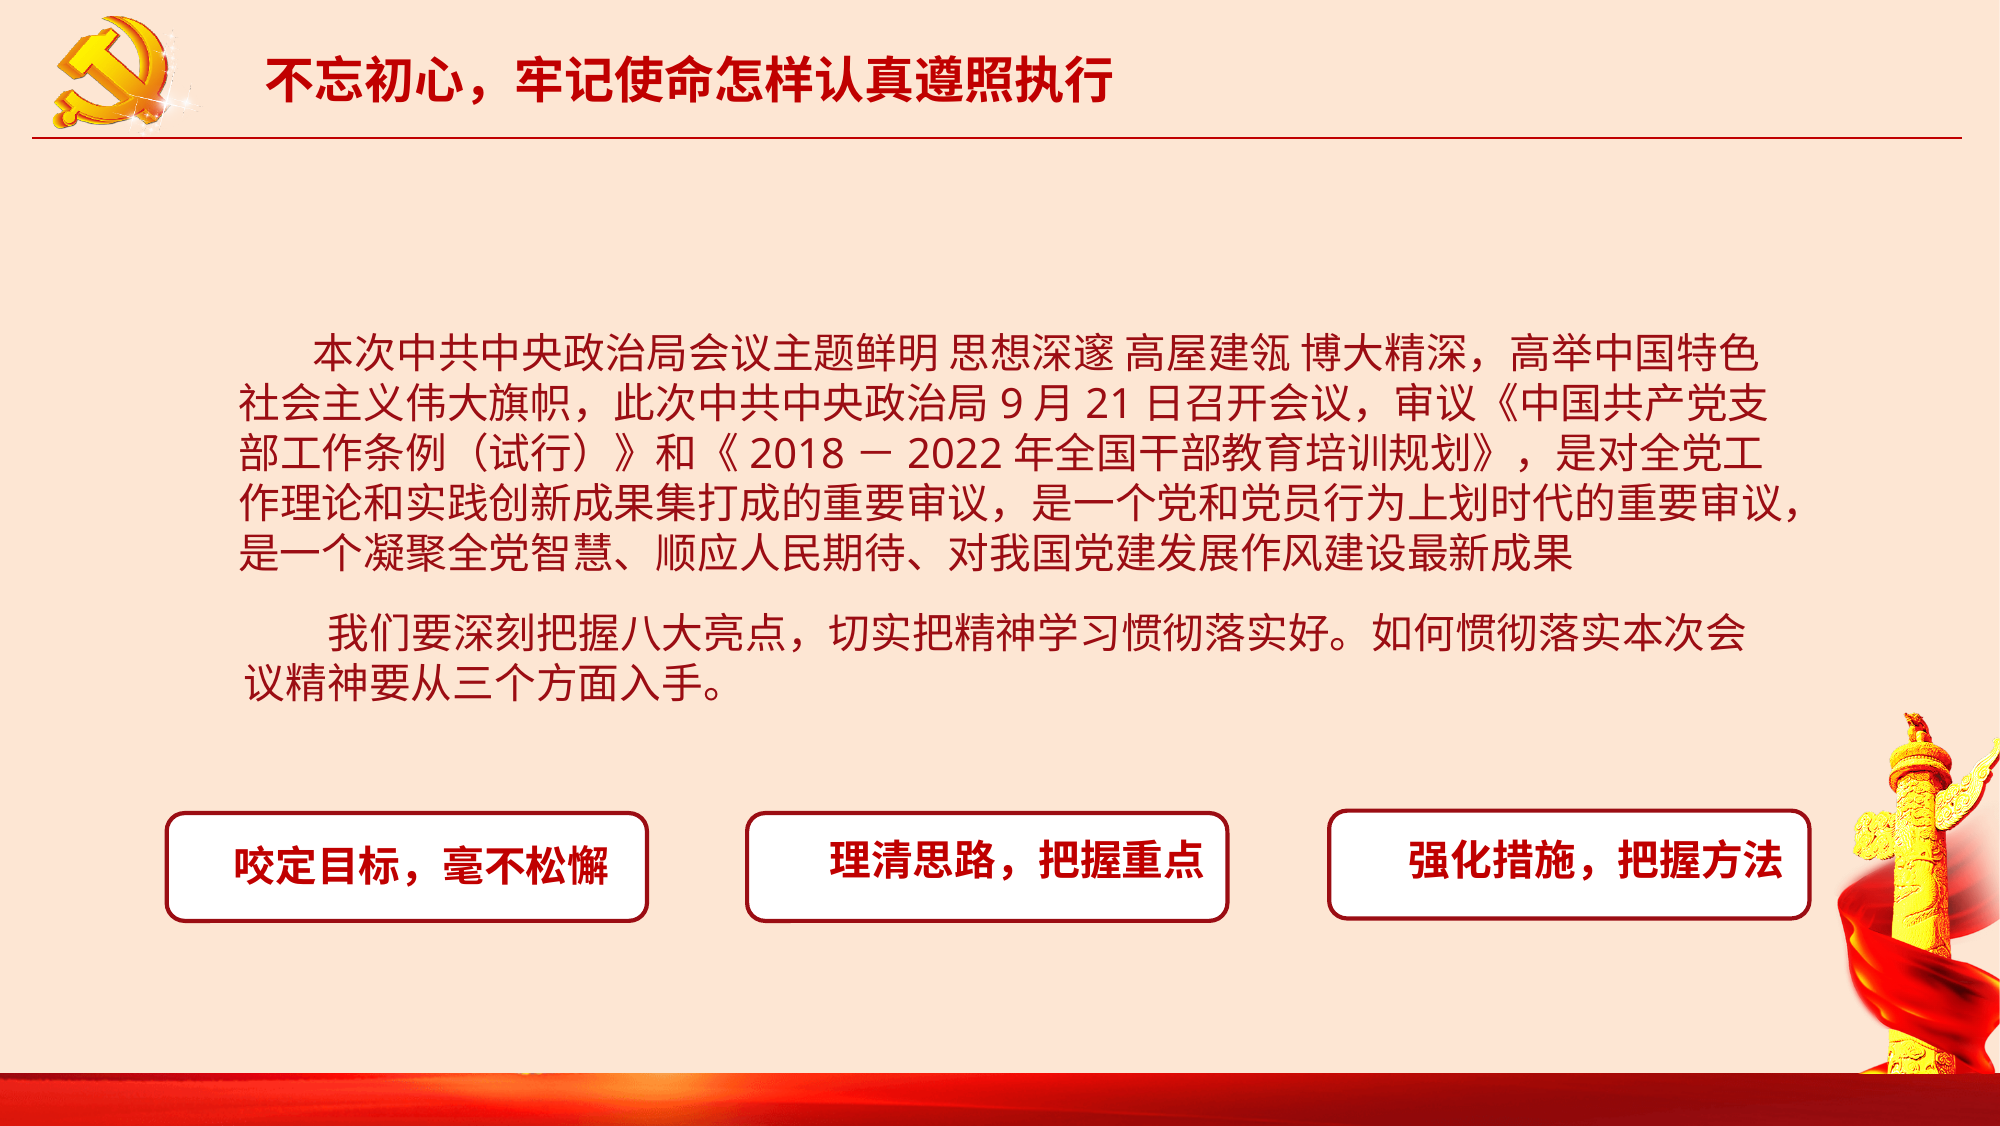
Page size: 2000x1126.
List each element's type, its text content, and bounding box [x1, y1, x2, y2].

text_box 理清思路，把握重点 [807, 828, 1228, 890]
text_box 不忘初心，牢记使命怎样认真遵照执行 [214, 41, 1130, 116]
text_box [745, 810, 1230, 924]
text_box 强化措施，把握方法 [1384, 828, 1810, 890]
text_box 我们要深刻把握八大亮点，切实把精神学习惯彻落实好。如何惯彻落实本次会议精神要从三个方面入手。 [229, 599, 1768, 715]
picture [28, 0, 210, 166]
text_box 本次中共中央政治局会议主题鲜明 思想深邃 高屋建瓴 博大精深，高举中国特色社会主义伟大旗帜，此次中共中央政治局9月21日召开会议，审议《中国共产党支部工作条例（试行）》和《2018－2022年全国干部教育培训规划》，是对全党工作理论和实践创新成果集打成的重要审议，是一个党和党员行为上划时代的重要审议，是一个凝聚全党智慧、顺应人民期待、对我国党建发展作风建设最新成果 [223, 319, 1810, 584]
picture [0, 700, 2000, 1126]
text_box [1327, 808, 1812, 921]
text_box [164, 810, 650, 924]
text_box 咬定目标，毫不松懈 [220, 834, 632, 896]
